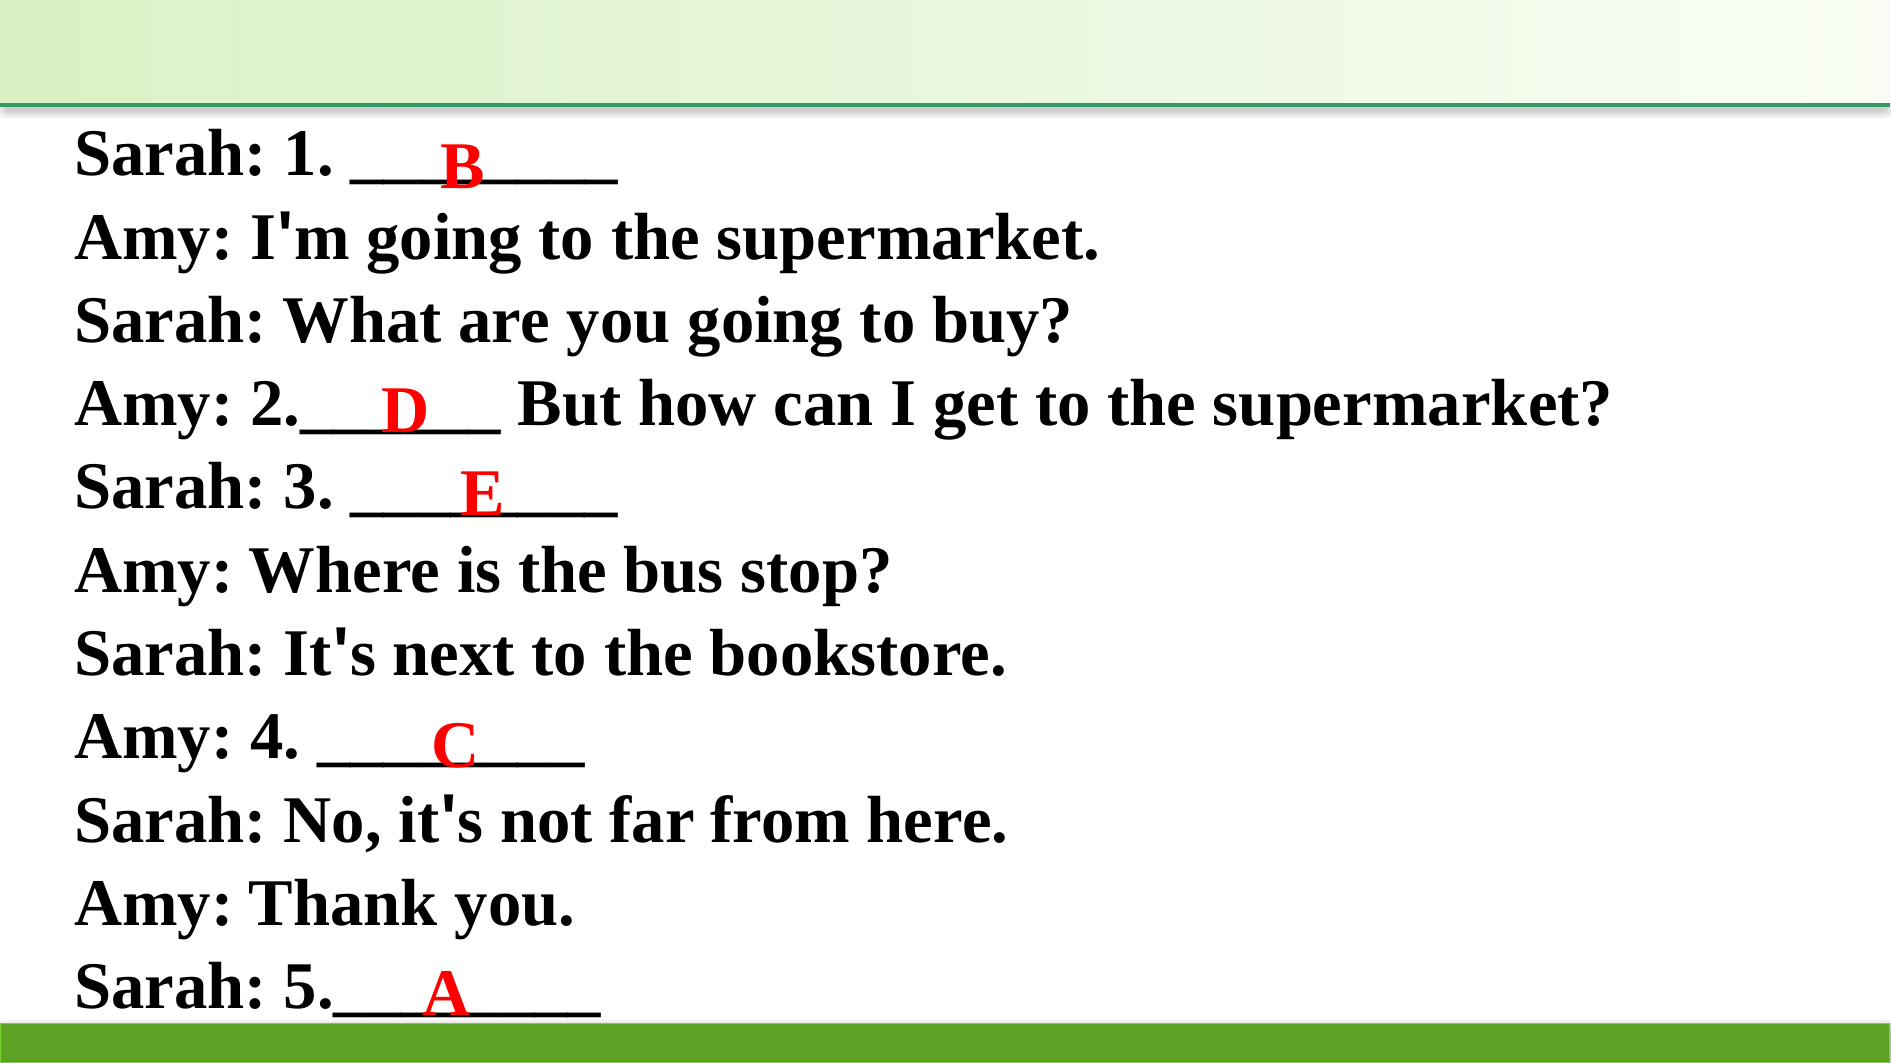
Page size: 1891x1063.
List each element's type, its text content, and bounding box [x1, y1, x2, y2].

text_box B [425, 98, 500, 209]
text_box A [408, 925, 487, 1037]
text_box E [445, 425, 520, 536]
text_box Sarah: 1. ________ Amy: I'm going to the supermarket. Sarah: What are you going to buy? Amy: 2.______ But how can I get to the supermarket? Sarah: 3. ________ Amy: Where is the bus stop? Sarah: It's next to the bookstore. Amy: 4. ________ Sarah: No, it's not far from here. Amy: Thank you. Sarah: 5.________ [59, 98, 1833, 1030]
text_box D [366, 342, 445, 454]
text_box C [416, 677, 495, 788]
